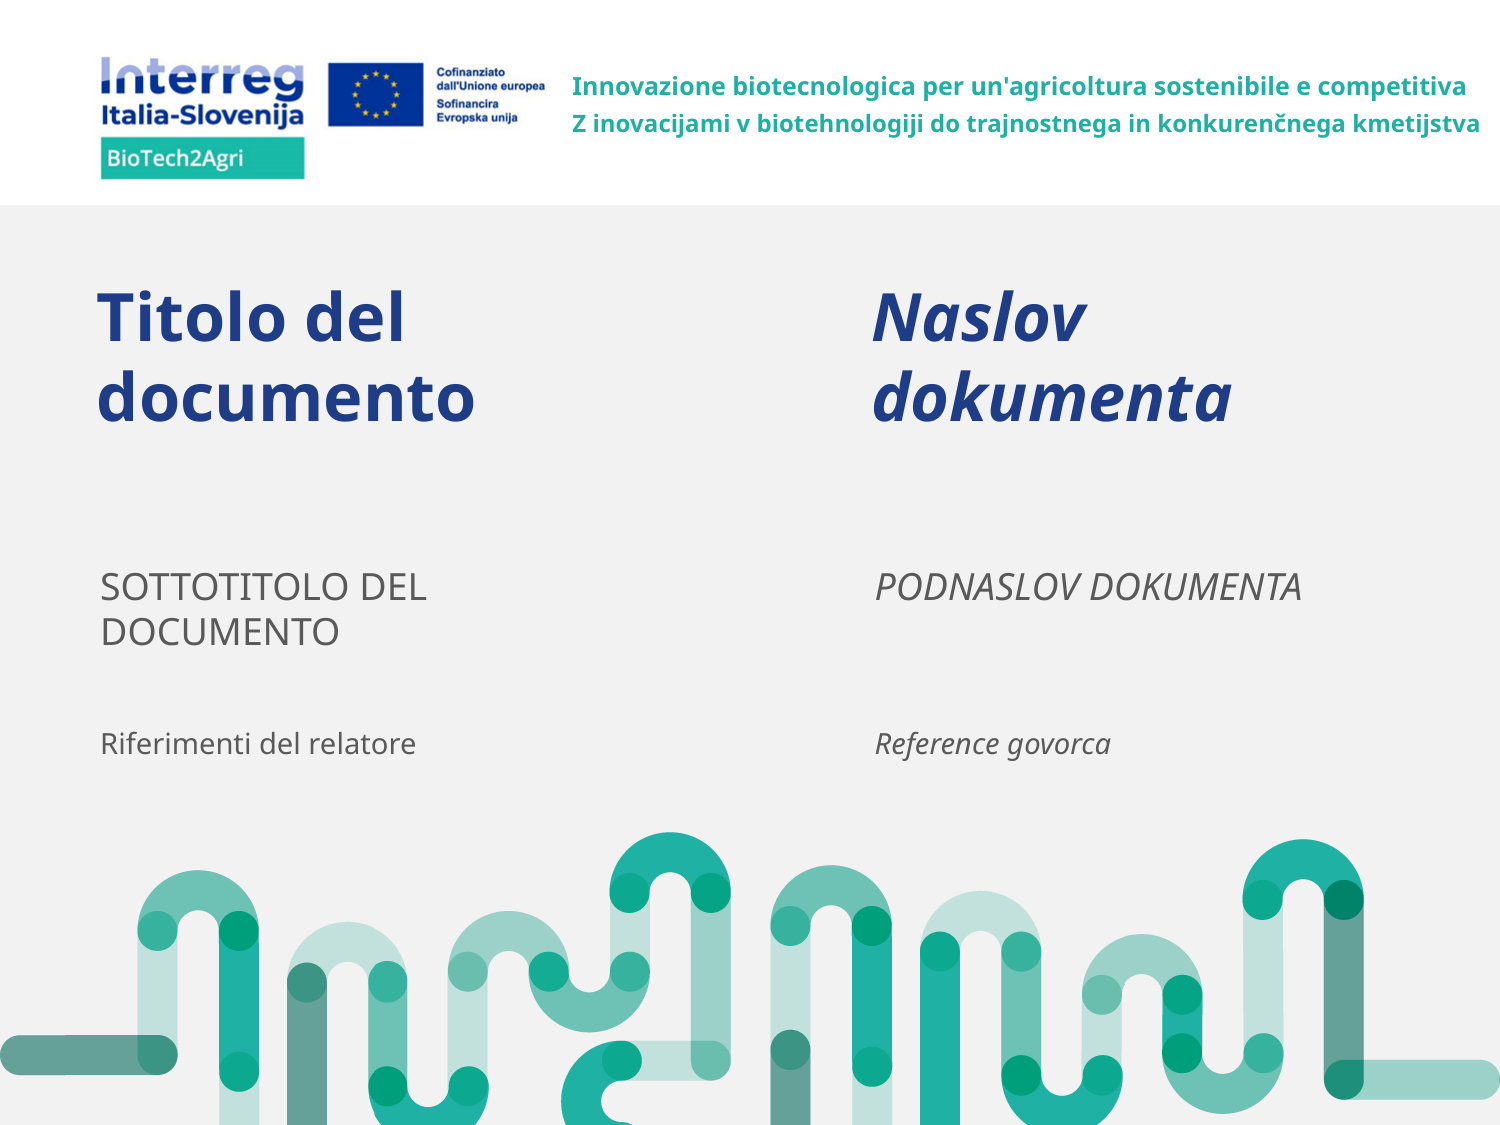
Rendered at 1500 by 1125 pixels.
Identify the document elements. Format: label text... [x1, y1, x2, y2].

picture [0, 824, 1500, 1125]
text_box Riferimenti del relatore [85, 717, 649, 768]
text_box Titolo del documento [82, 267, 646, 442]
text_box SOTTOTITOLO DEL DOCUMENTO [85, 555, 690, 661]
text_box Innovazione biotecnologica per un'agricoltura sostenibile e competitiva [583, 62, 1500, 100]
text_box [0, 204, 1500, 824]
text_box PODNASLOV DOKUMENTA [859, 555, 1424, 616]
text_box Naslov dokumenta [856, 267, 1420, 442]
picture [62, 25, 583, 212]
text_box Reference govorca [859, 717, 1424, 768]
text_box Z inovacijami v biotehnologiji do trajnostnega in konkurenčnega kmetijstva [583, 100, 1500, 145]
